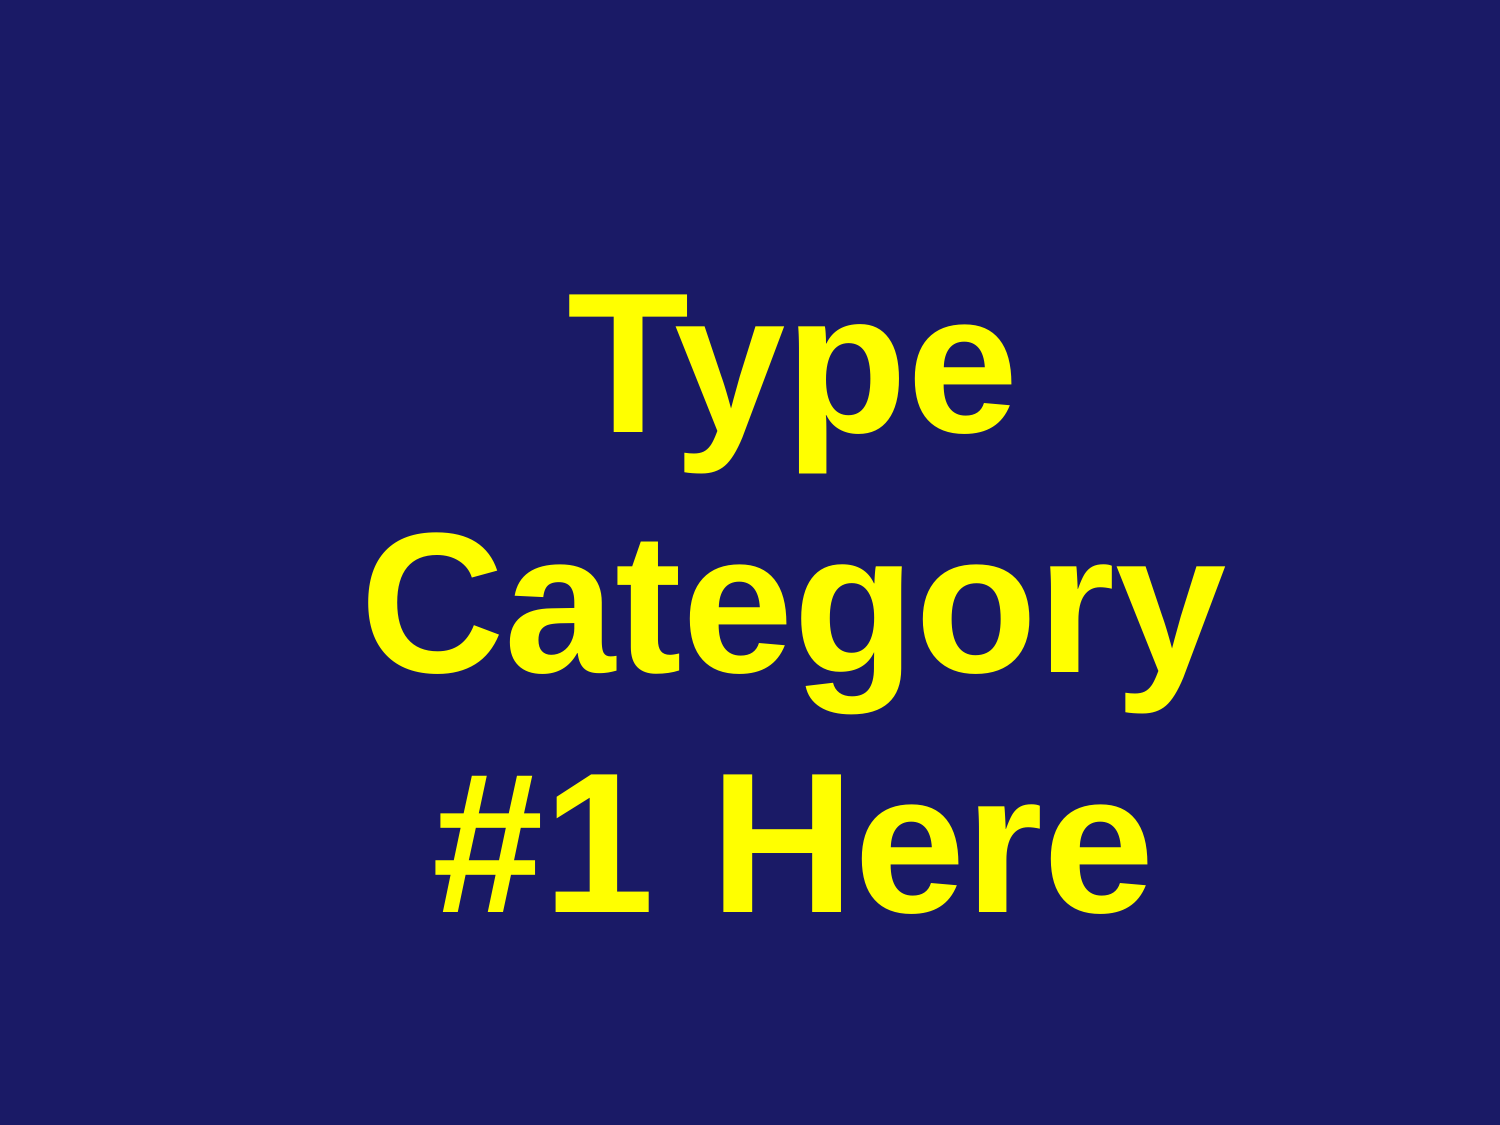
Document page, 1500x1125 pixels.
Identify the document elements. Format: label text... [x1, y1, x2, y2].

text_box Type Category #1 Here [237, 224, 1350, 960]
